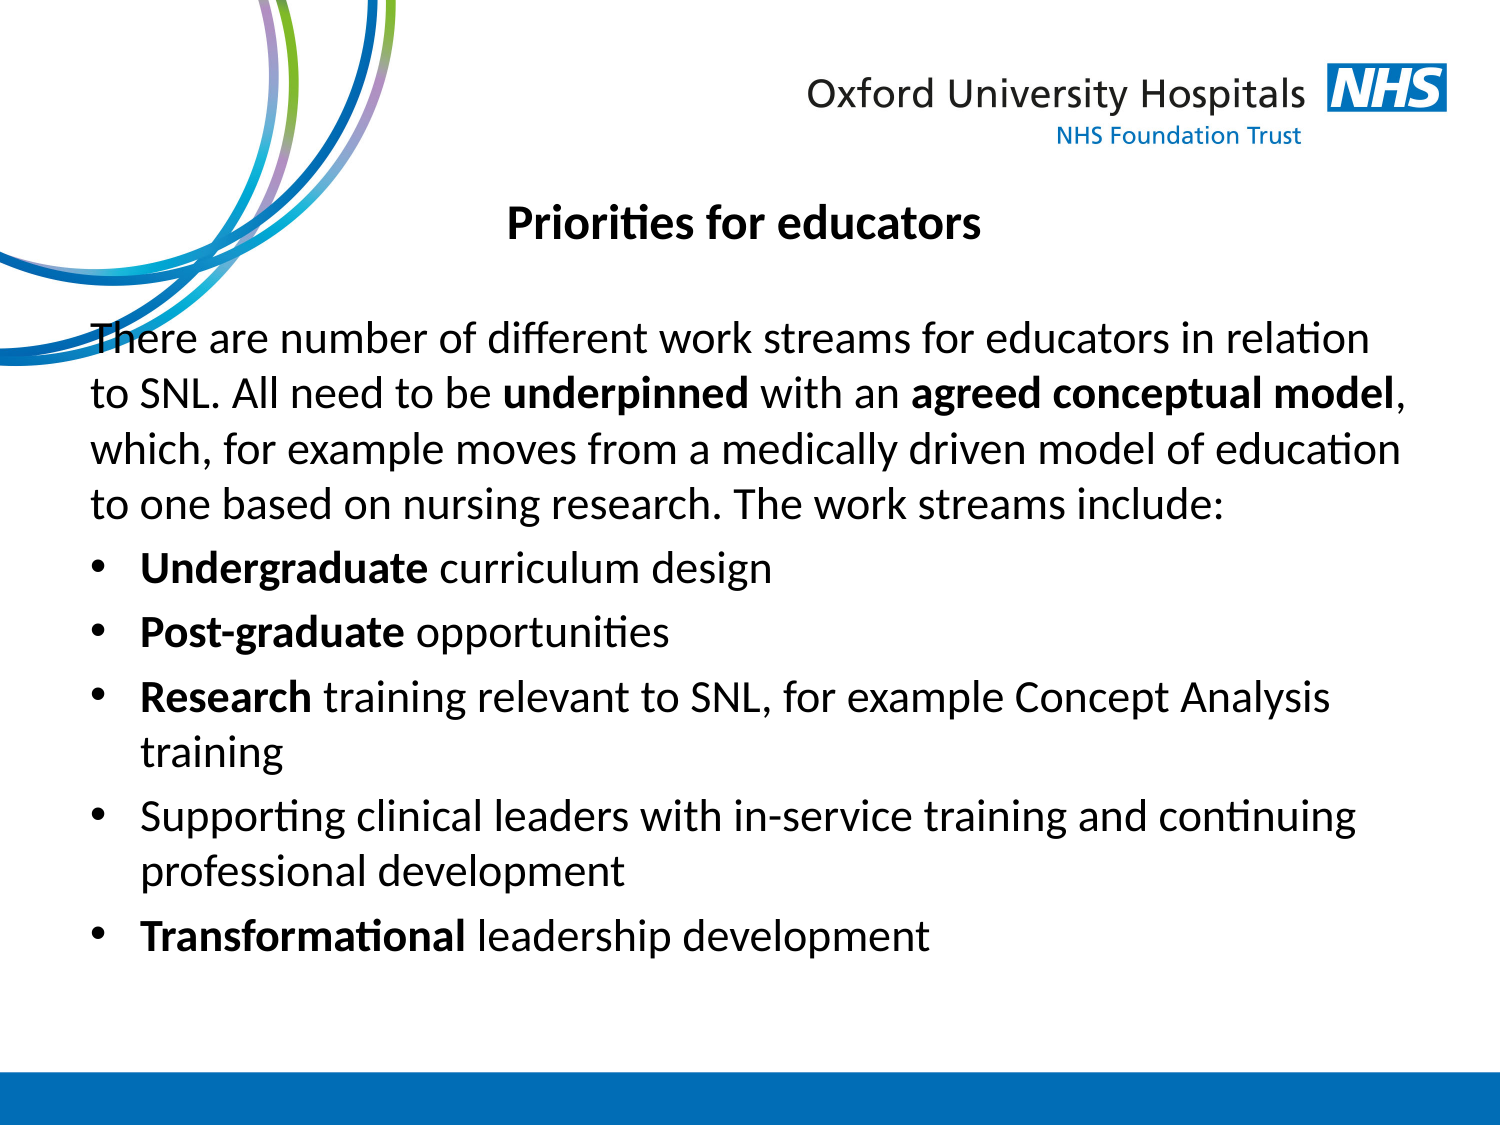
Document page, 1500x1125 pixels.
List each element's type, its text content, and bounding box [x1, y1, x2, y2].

list There are number of different work streams for educators in relation to SNL. All need to be underpinned with an agreed conceptual model, which, for example moves from a medically driven model of education to one based on nursing research. The work streams include: Undergraduate curriculum design Post-graduate opportunities Research training relevant to SNL, for example Concept Analysis training Supporting clinical leaders with in-service training and continuing professional development Transformational leadership development [75, 300, 1425, 1005]
picture [0, 0, 1500, 1125]
title Priorities for educators [75, 151, 1425, 289]
